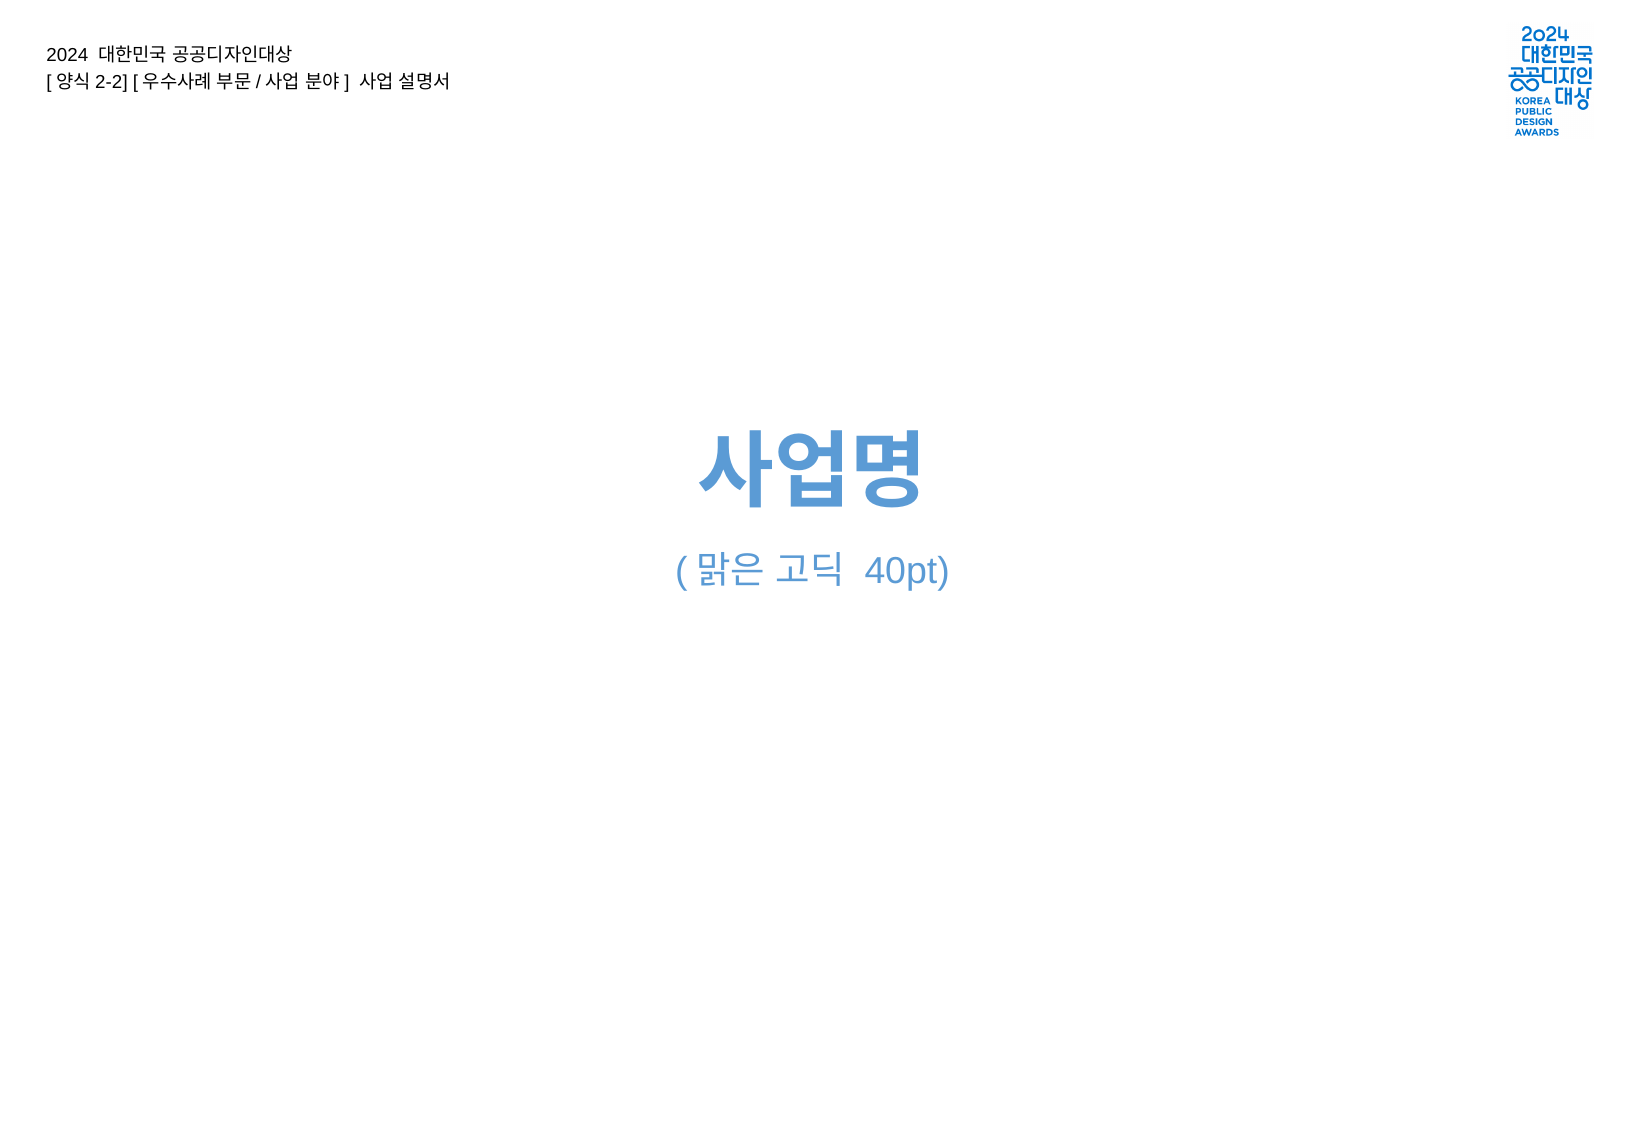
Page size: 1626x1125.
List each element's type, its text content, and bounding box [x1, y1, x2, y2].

text_box (맑은 고딕 40pt) [660, 538, 965, 599]
text_box 사업명 [682, 409, 943, 524]
picture [1506, 22, 1594, 139]
text_box 2024 대한민국 공공디자인대상 [양식2-2] [우수사례 부문/사업 분야] 사업 설명서 [31, 30, 500, 100]
